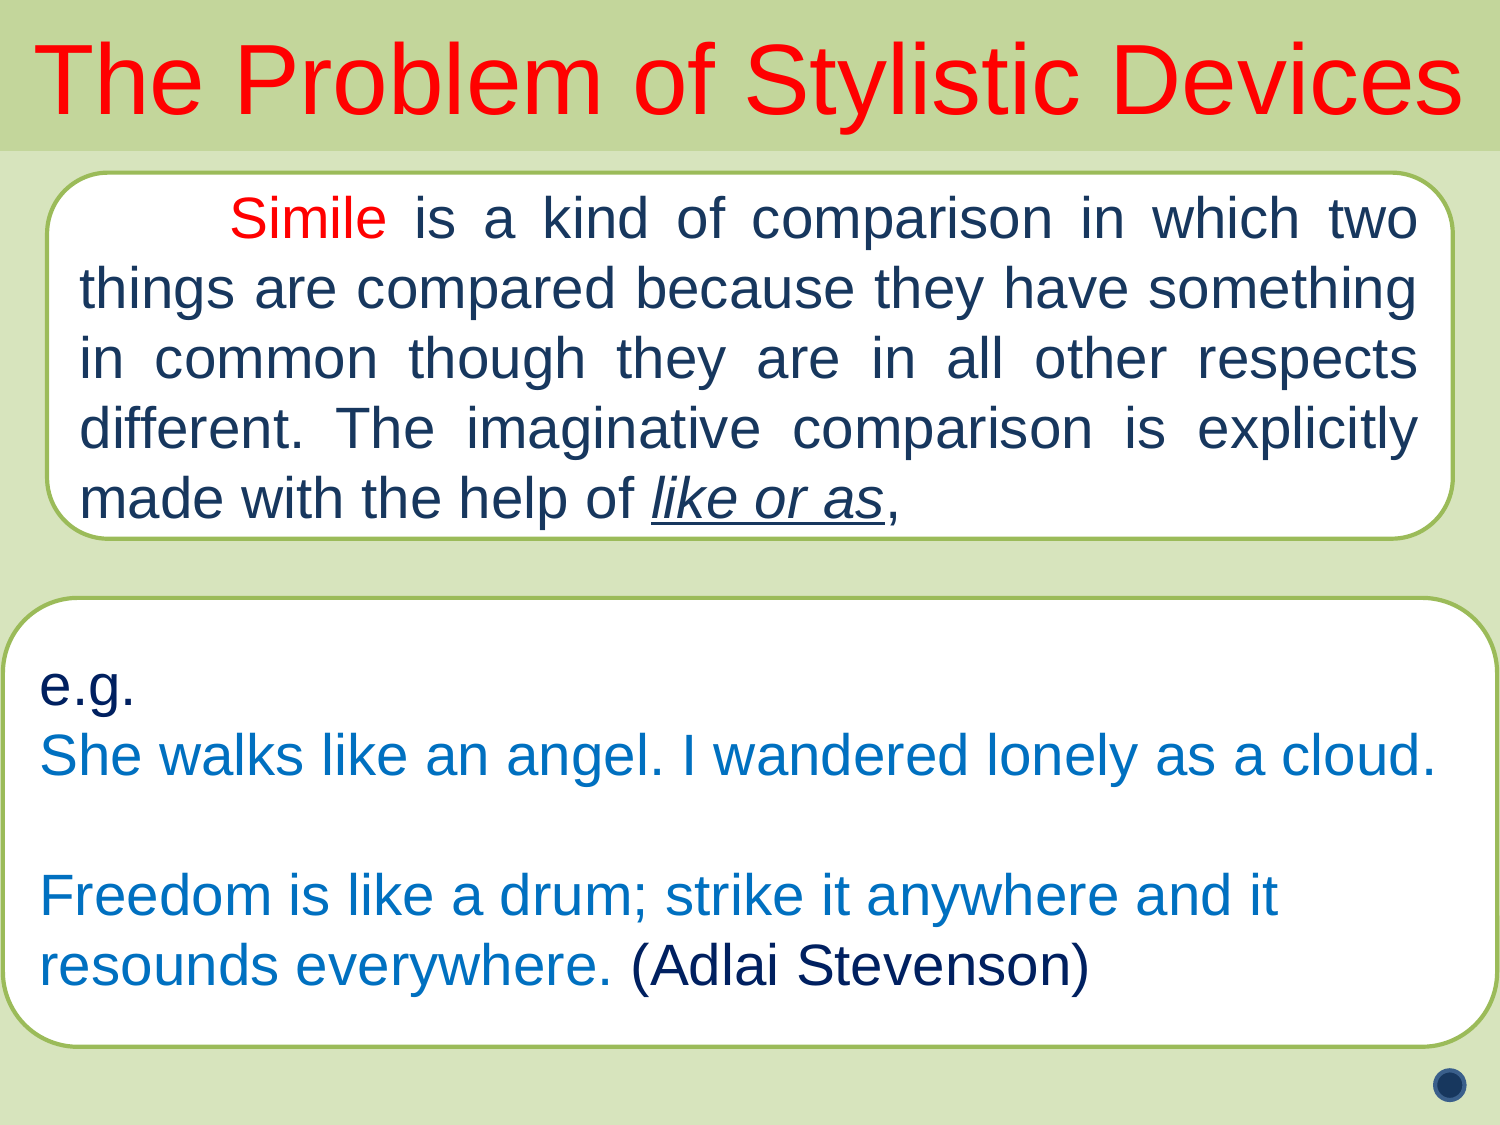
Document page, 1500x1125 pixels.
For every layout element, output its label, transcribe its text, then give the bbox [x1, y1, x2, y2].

text_box The Problem of Stylistic Devices [0, 0, 1500, 151]
text_box e.g. She walks like an angel. I wandered lonely as a cloud. Freedom is like a drum; strike it anywhere and it resounds everywhere. (Adlai Stevenson) [0, 595, 1500, 1049]
text_box Simile is a kind of comparison in which two things are compared because they have something in common though they are in all other respects different. The imaginative comparison is explicitly made with the help of like or as, [44, 170, 1455, 541]
text_box [1433, 1068, 1467, 1103]
